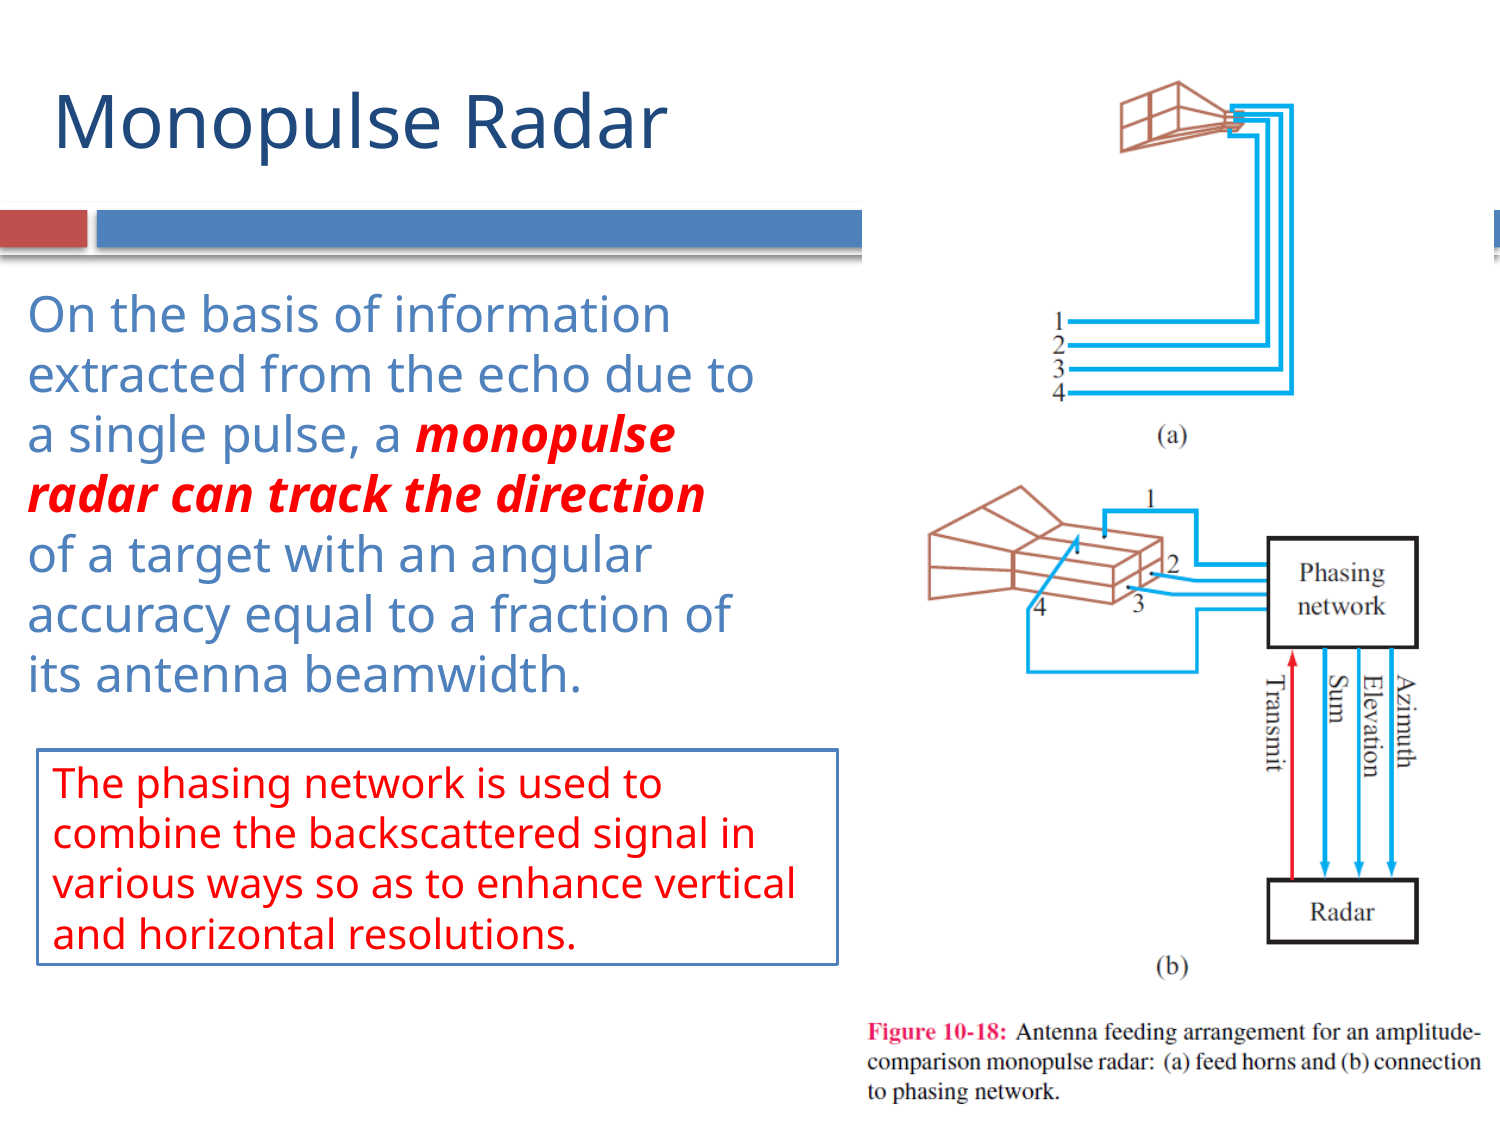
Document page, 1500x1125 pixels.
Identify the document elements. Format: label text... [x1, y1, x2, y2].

text_box On the basis of information extracted from the echo due to a single pulse, a monopulse radar can track the direction of a target with an angular accuracy equal to a fraction of its antenna beamwidth. [12, 274, 775, 710]
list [862, 74, 1495, 1110]
text_box The phasing network is used to combine the backscattered signal in various ways so as to enhance vertical and horizontal resolutions. [36, 748, 839, 966]
title Monopulse Radar [37, 37, 750, 200]
